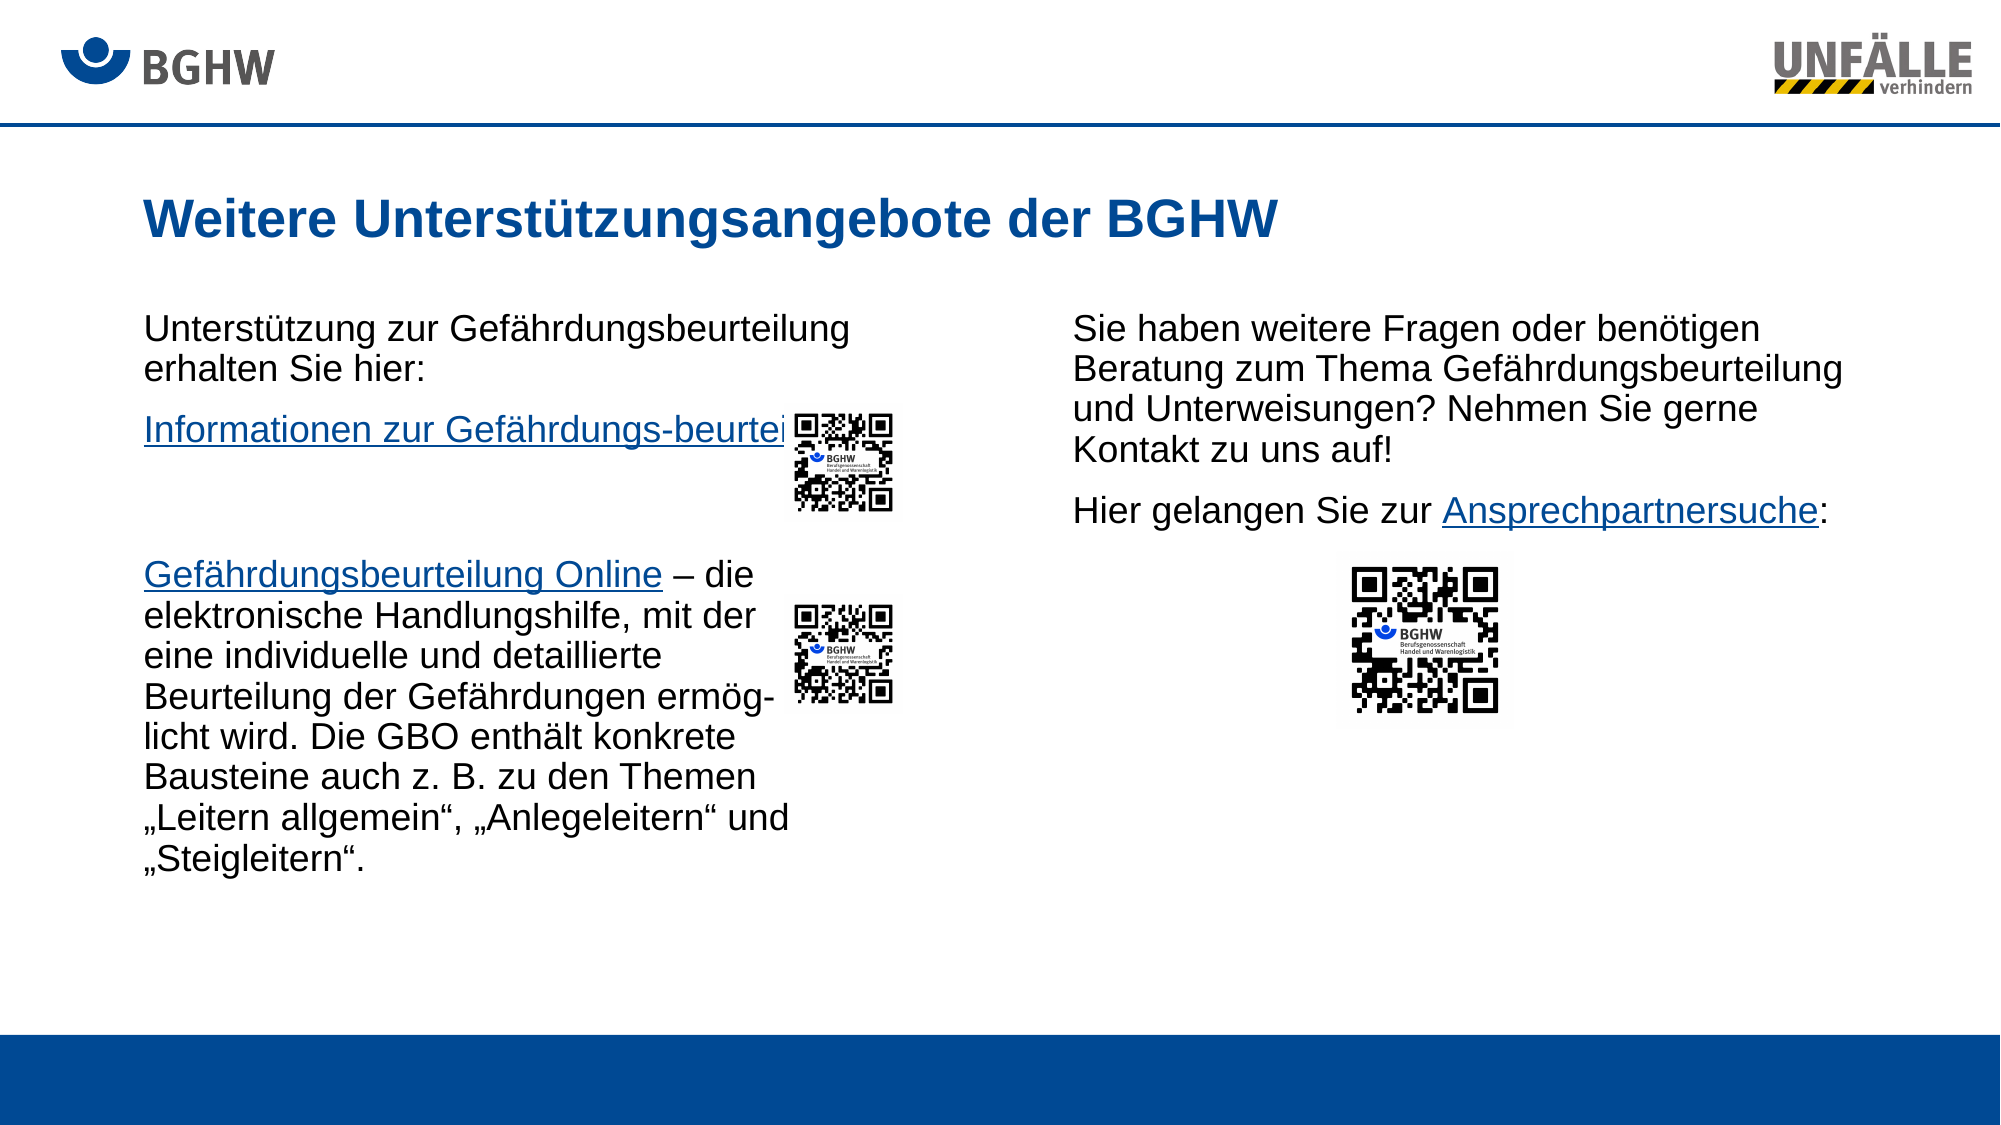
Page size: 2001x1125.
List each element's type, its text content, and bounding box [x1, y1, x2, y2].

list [784, 403, 903, 522]
text_box Sie haben weitere Fragen oder benötigen Beratung zum Thema Gefährdungsbeurteilung und Unterweisungen? Nehmen Sie gerne Kontakt zu uns auf! Hier gelangen Sie zur Ansprechpartnersuche: [1072, 308, 1900, 563]
picture [1336, 551, 1514, 729]
picture [1766, 11, 1984, 107]
picture [61, 37, 275, 85]
title Weitere Unterstützungsangebote der BGHW [143, 190, 1856, 277]
picture [784, 594, 903, 714]
list Unterstützung zur Gefährdungsbeurteilung erhalten Sie hier: Informationen zur Gefährdungs- beurteilung Gefährdungsbeurteilung Online – die elektronische Handlungshilfe, mit der eine individuelle und detaillierte Beurteilung der Gefährdungen ermög- licht wird. Die GBO enthält konkrete Bausteine auch z. B. zu den Themen „Leitern allgemein“, „Anlegeleitern“ und „Steigleitern“. [143, 308, 971, 977]
